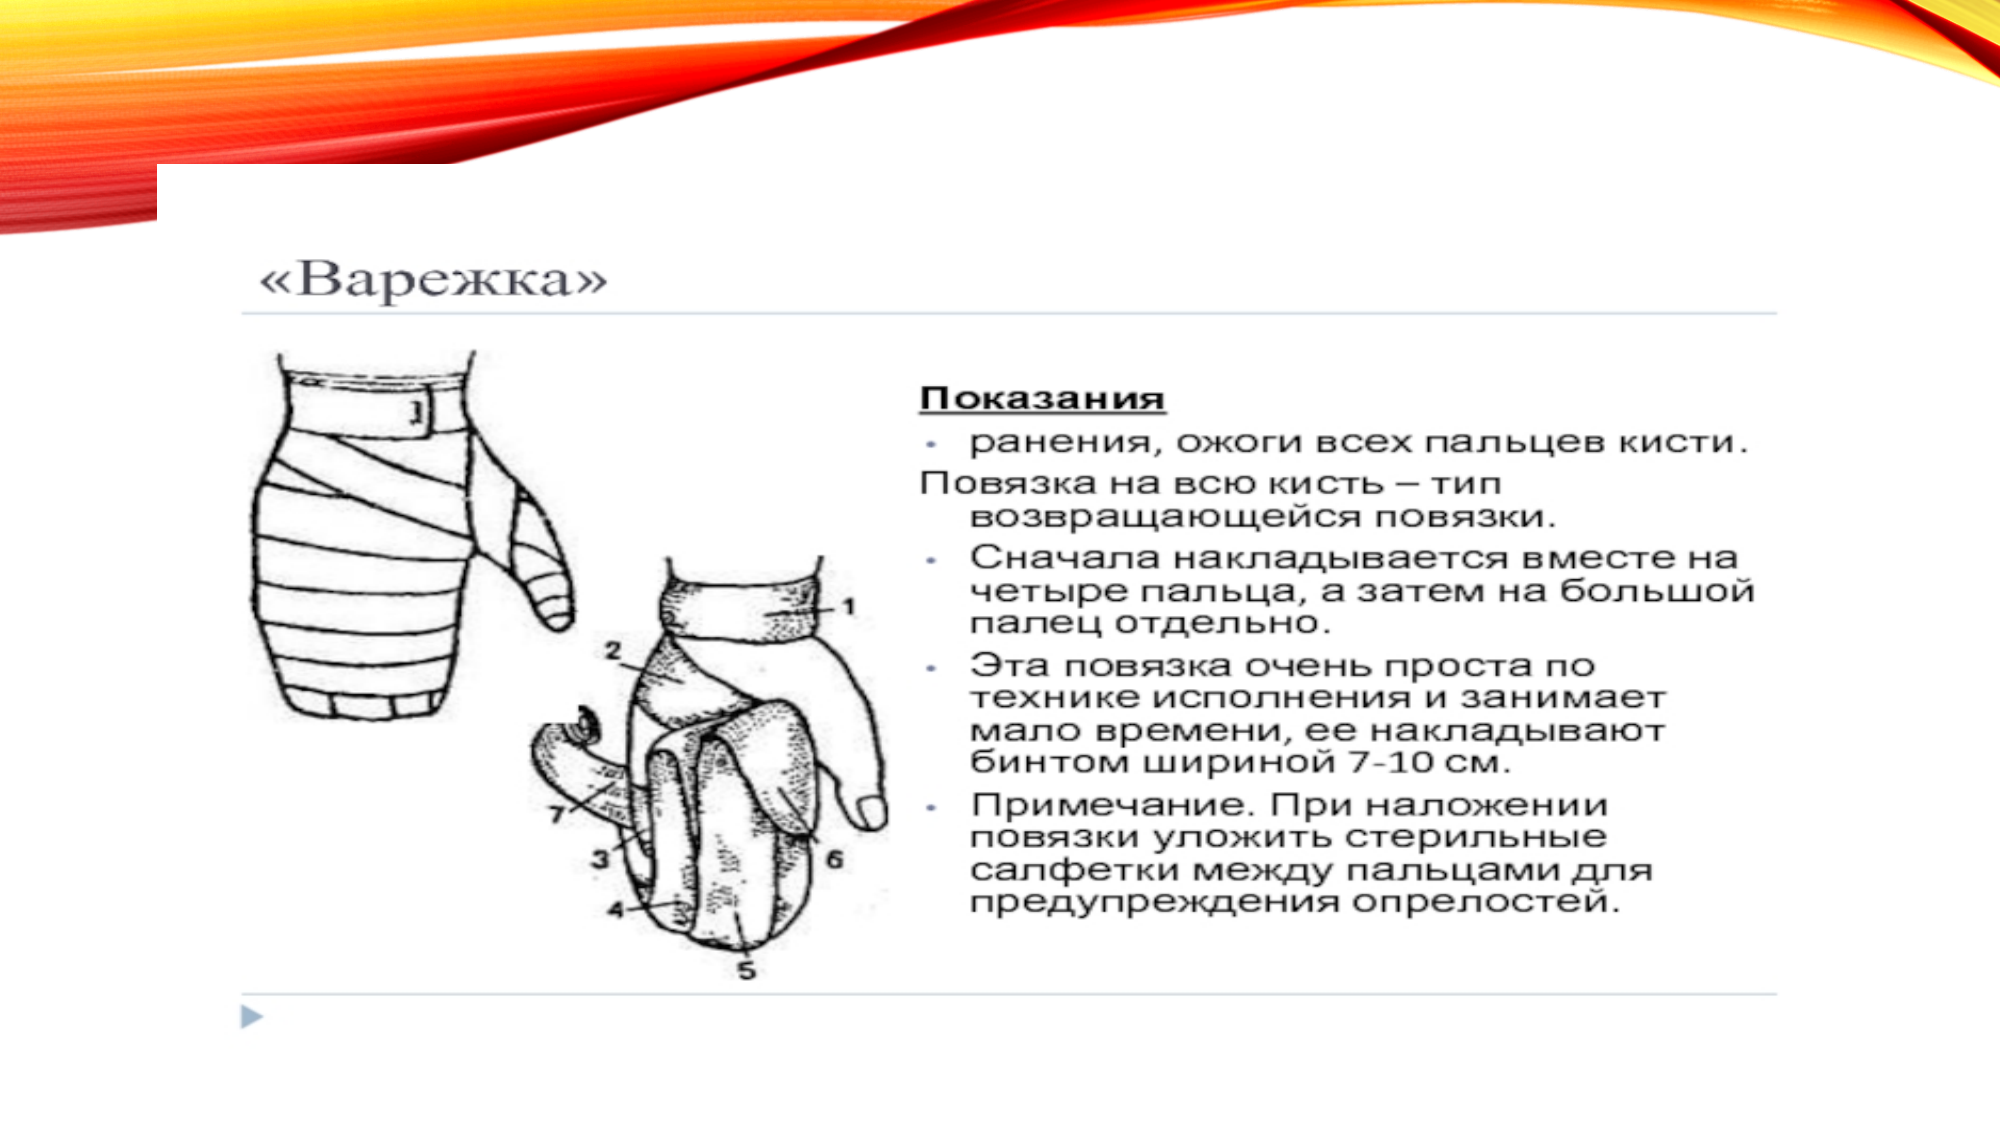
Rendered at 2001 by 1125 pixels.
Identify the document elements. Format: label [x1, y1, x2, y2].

list [156, 164, 1863, 1060]
picture [0, 0, 2000, 237]
